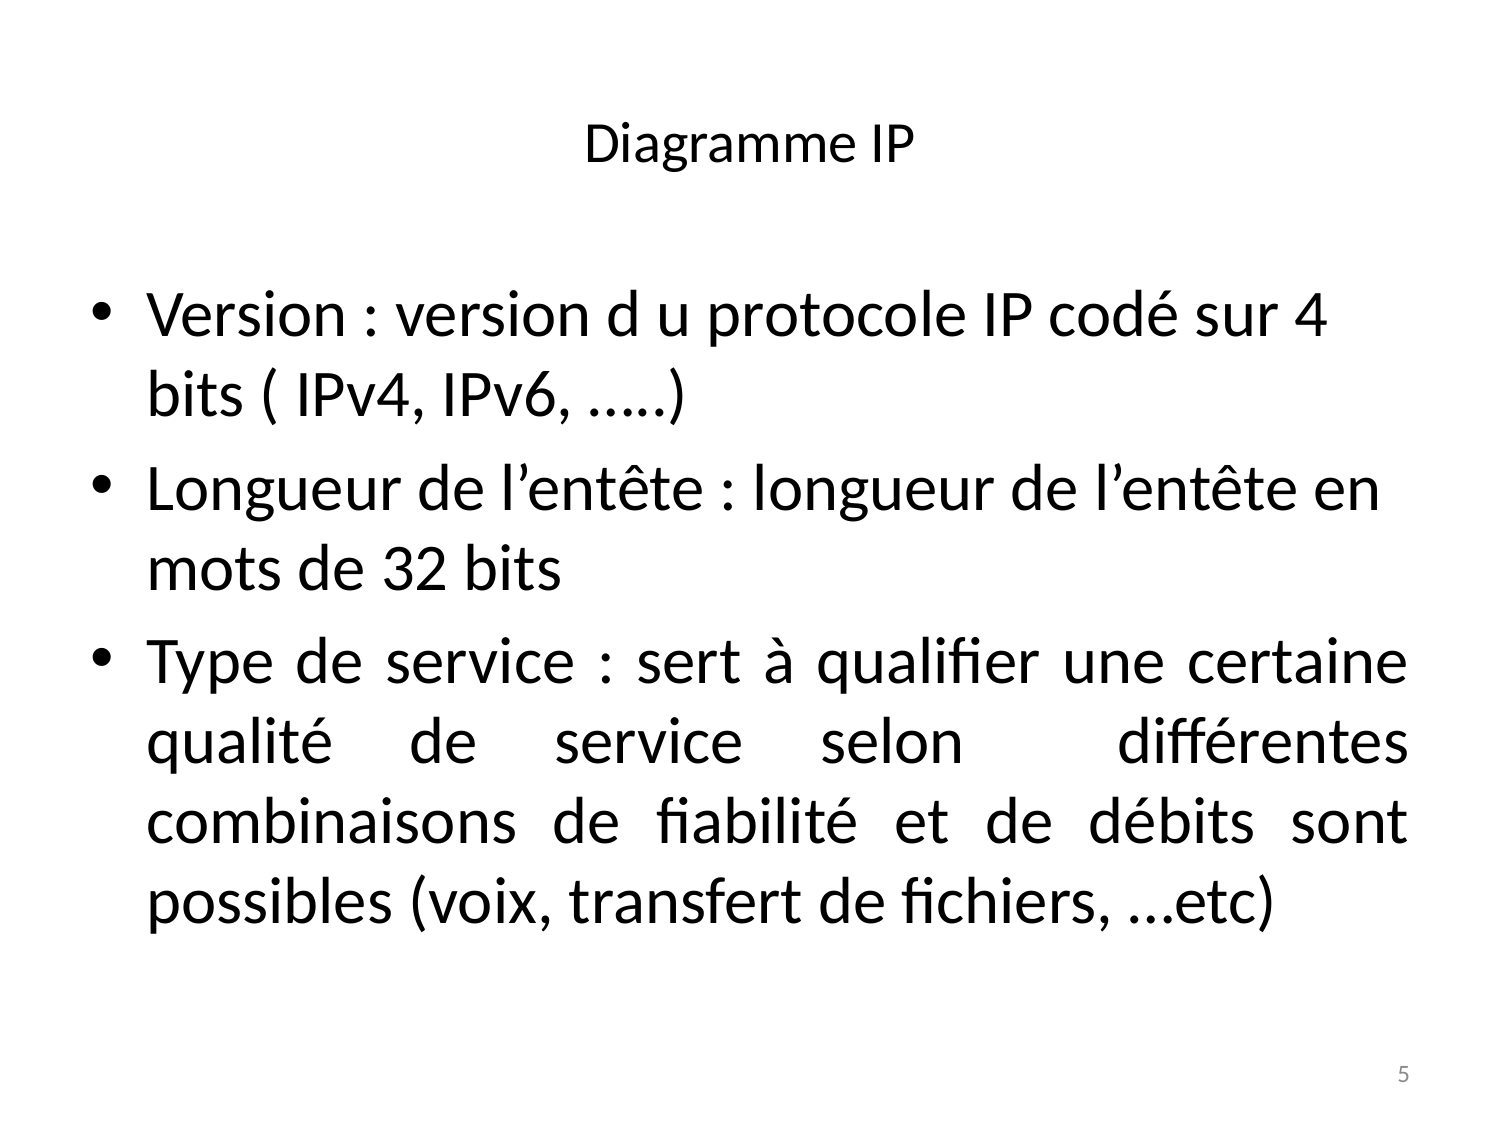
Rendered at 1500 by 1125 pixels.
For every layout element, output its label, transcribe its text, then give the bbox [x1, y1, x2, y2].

list Version : version d u protocole IP codé sur 4 bits ( IPv4, IPv6, …..) Longueur de l’entête : longueur de l’entête en mots de 32 bits Type de service : sert à qualifier une certaine qualité de service selon différentes combinaisons de fiabilité et de débits sont possibles (voix, transfert de fichiers, …etc) [75, 262, 1425, 1005]
title Diagramme IP [75, 45, 1425, 233]
slide_number 5 [1074, 1042, 1425, 1103]
